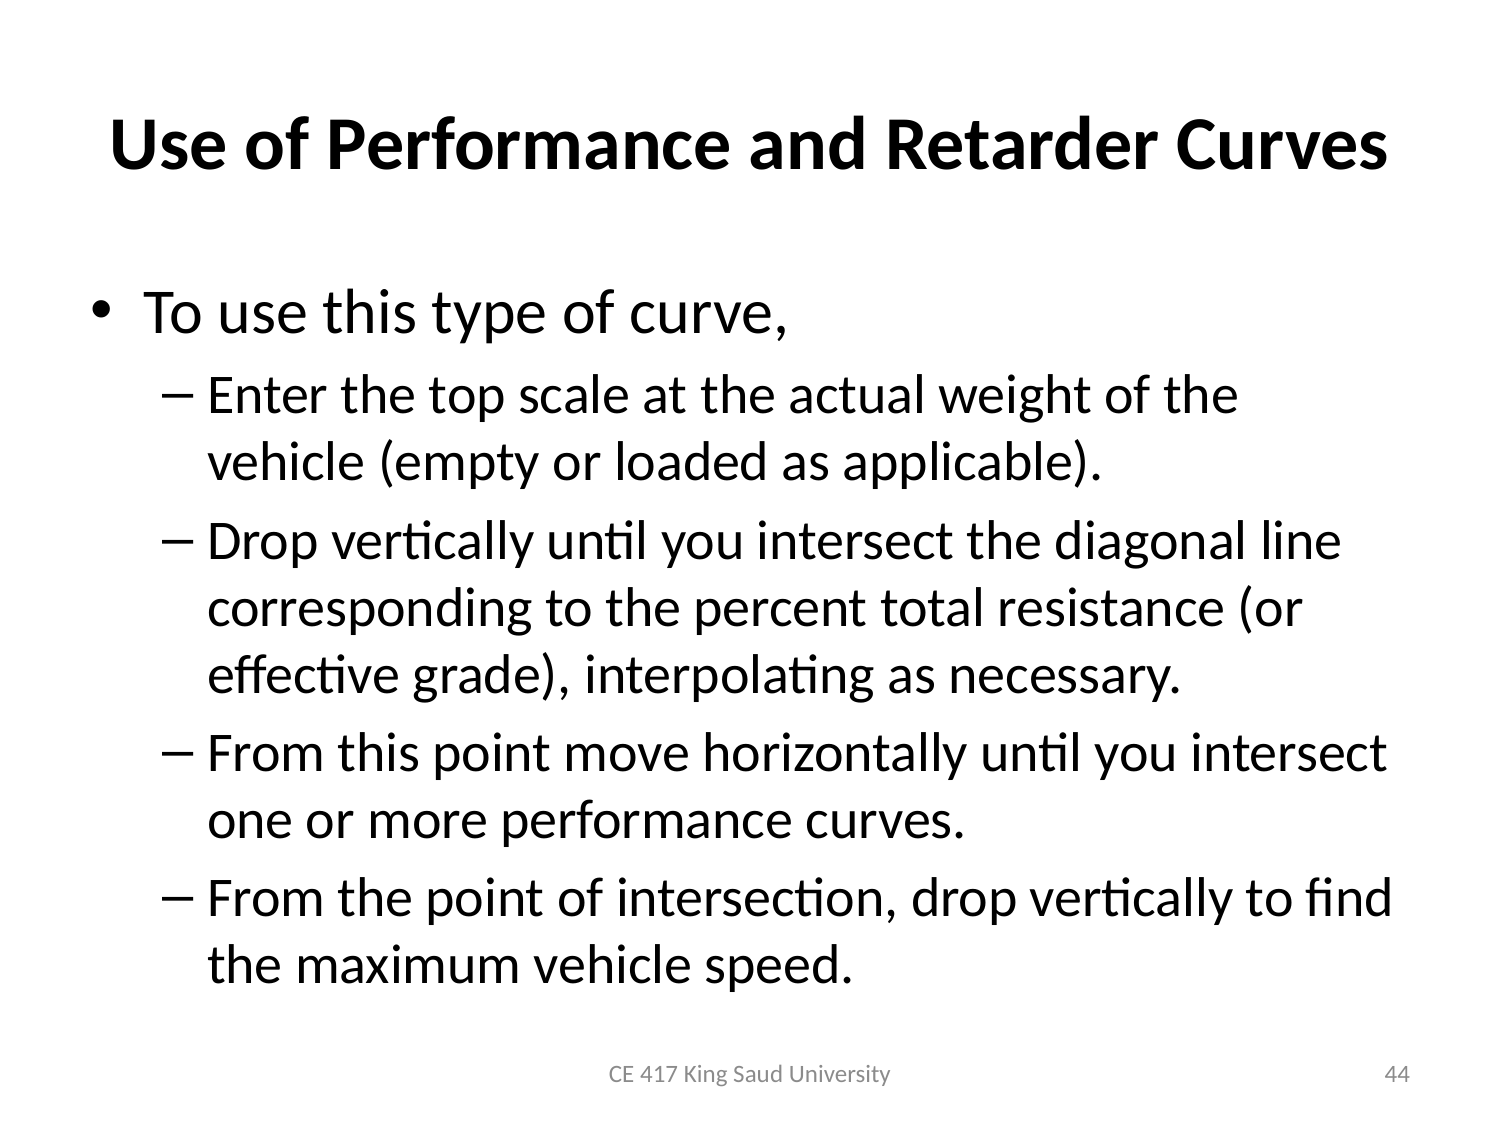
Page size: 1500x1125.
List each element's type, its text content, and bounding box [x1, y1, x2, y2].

slide_number 44 [1074, 1042, 1425, 1103]
list To use this type of curve, Enter the top scale at the actual weight of the vehicle (empty or loaded as applicable). Drop vertically until you intersect the diagonal line corresponding to the percent total resistance (or effective grade), interpolating as necessary. From this point move horizontally until you intersect one or more performance curves. From the point of intersection, drop vertically to find the maximum vehicle speed. [75, 262, 1425, 1005]
title Use of Performance and Retarder Curves [75, 45, 1425, 233]
footer CE 417 King Saud University [512, 1042, 988, 1103]
